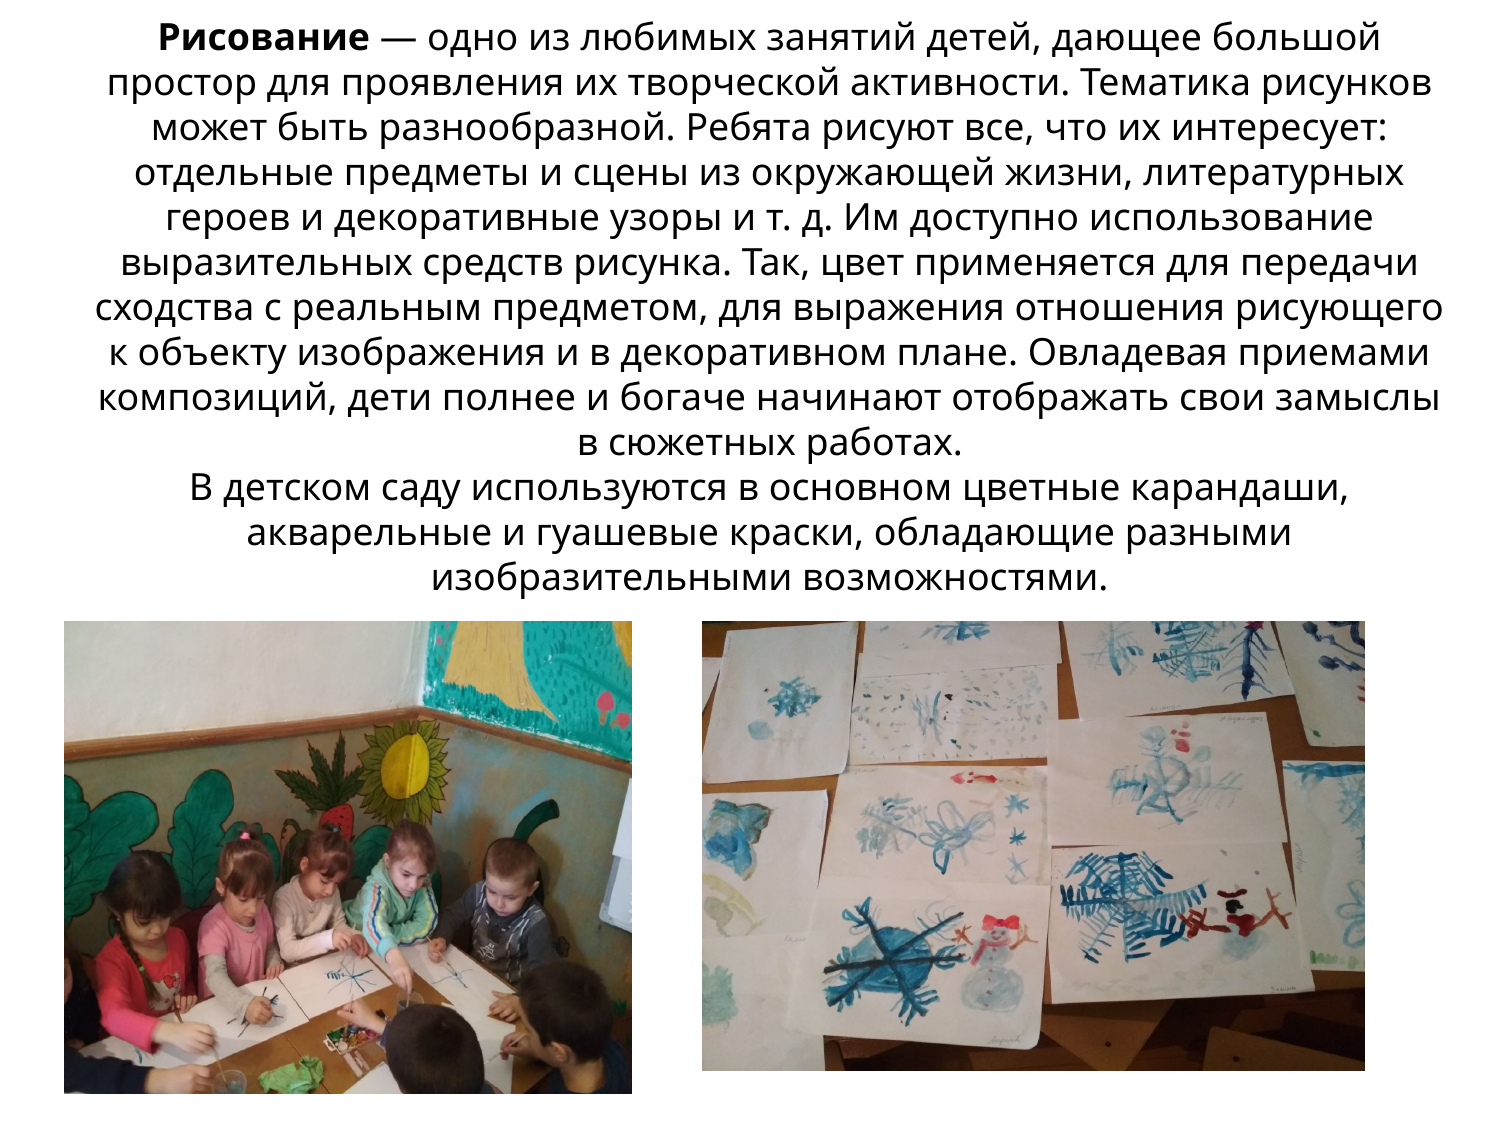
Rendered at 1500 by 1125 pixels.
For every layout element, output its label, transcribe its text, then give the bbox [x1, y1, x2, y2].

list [702, 621, 1365, 1071]
picture [64, 621, 633, 1095]
title Рисование — одно из любимых занятий детей, дающее большой простор для проявления их творческой активности. Тематика рисунков может быть разнообразной. Ребята рисуют все, что их интересует: отдельные предметы и сцены из окружающей жизни, литературных героев и декоративные узоры и т. д. Им доступно использование выразительных средств рисунка. Так, цвет применяется для передачи сходства с реальным предметом, для выражения отношения рисующего к объекту изображения и в декоративном плане. Овладевая приемами композиций, дети полнее и богаче начинают отображать свои замыслы в сюжетных работах. В детском саду используются в основном цветные карандаши, акварельные и гуашевые краски, обладающие разными изобразительными возможностями. [75, 0, 1465, 657]
